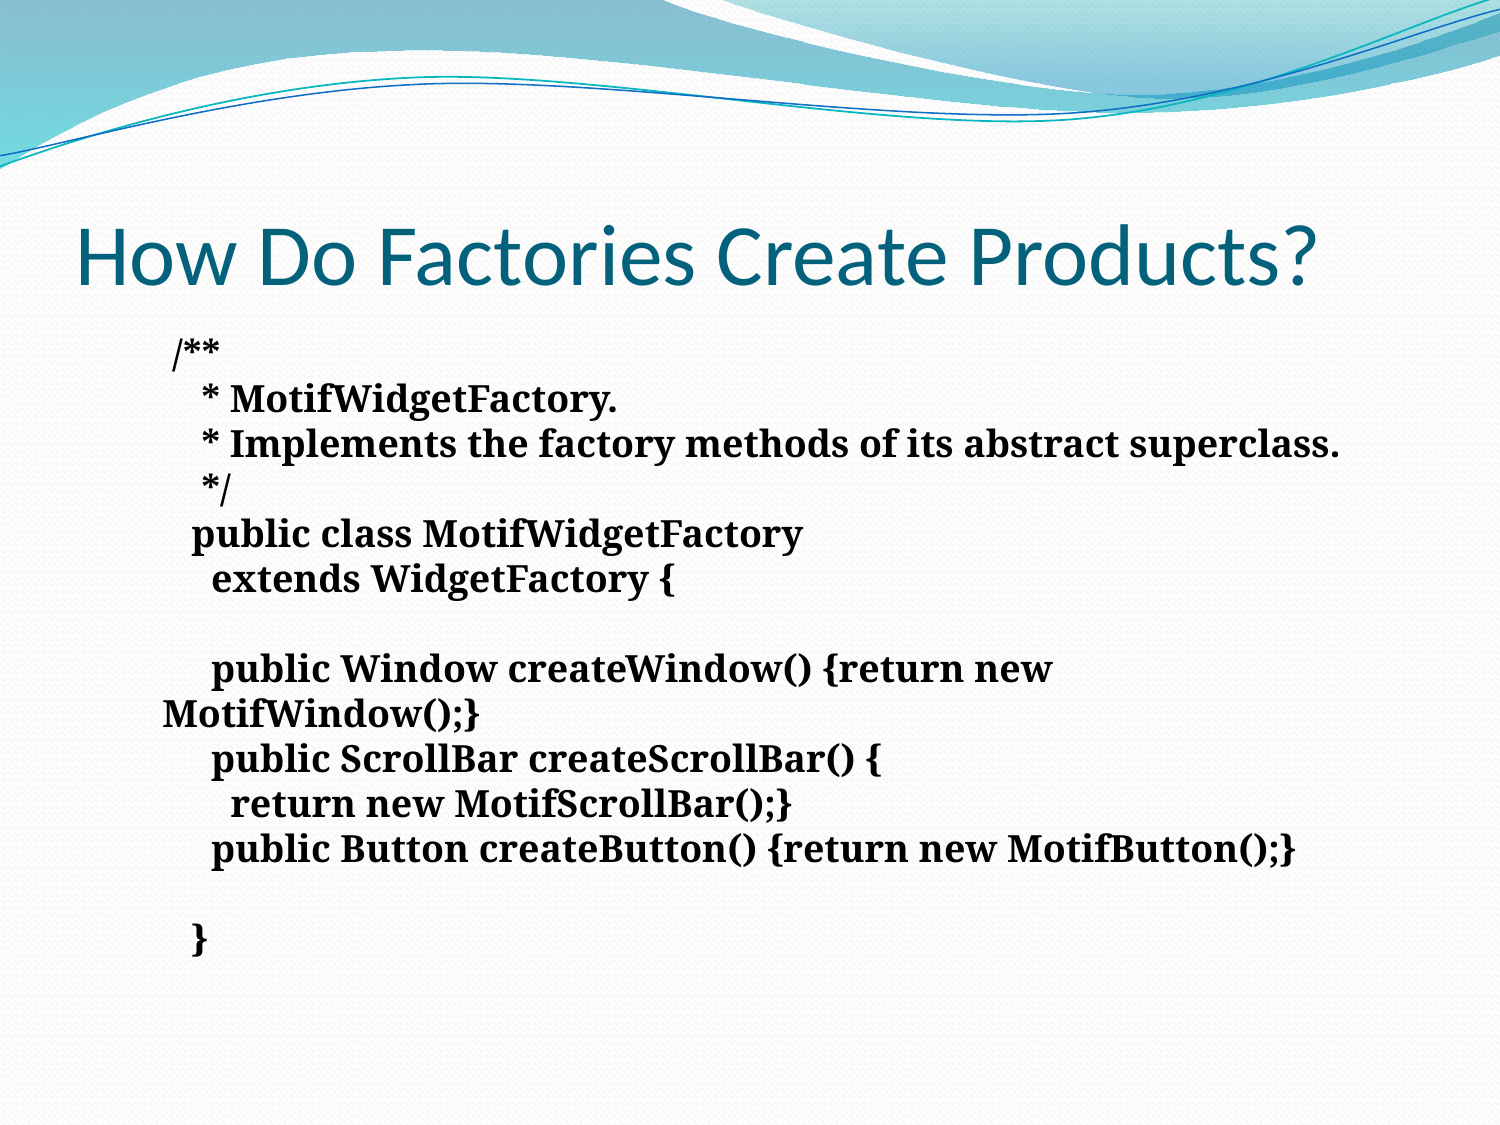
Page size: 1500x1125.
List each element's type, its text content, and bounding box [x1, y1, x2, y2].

title How Do Factories Create Products? [75, 115, 1438, 303]
text_box /** * MotifWidgetFactory. * Implements the factory methods of its abstract superclass. */ public class MotifWidgetFactory extends WidgetFactory { public Window createWindow() {return new MotifWindow();} public ScrollBar createScrollBar() { return new MotifScrollBar();} public Button createButton() {return new MotifButton();} } [147, 322, 1388, 968]
